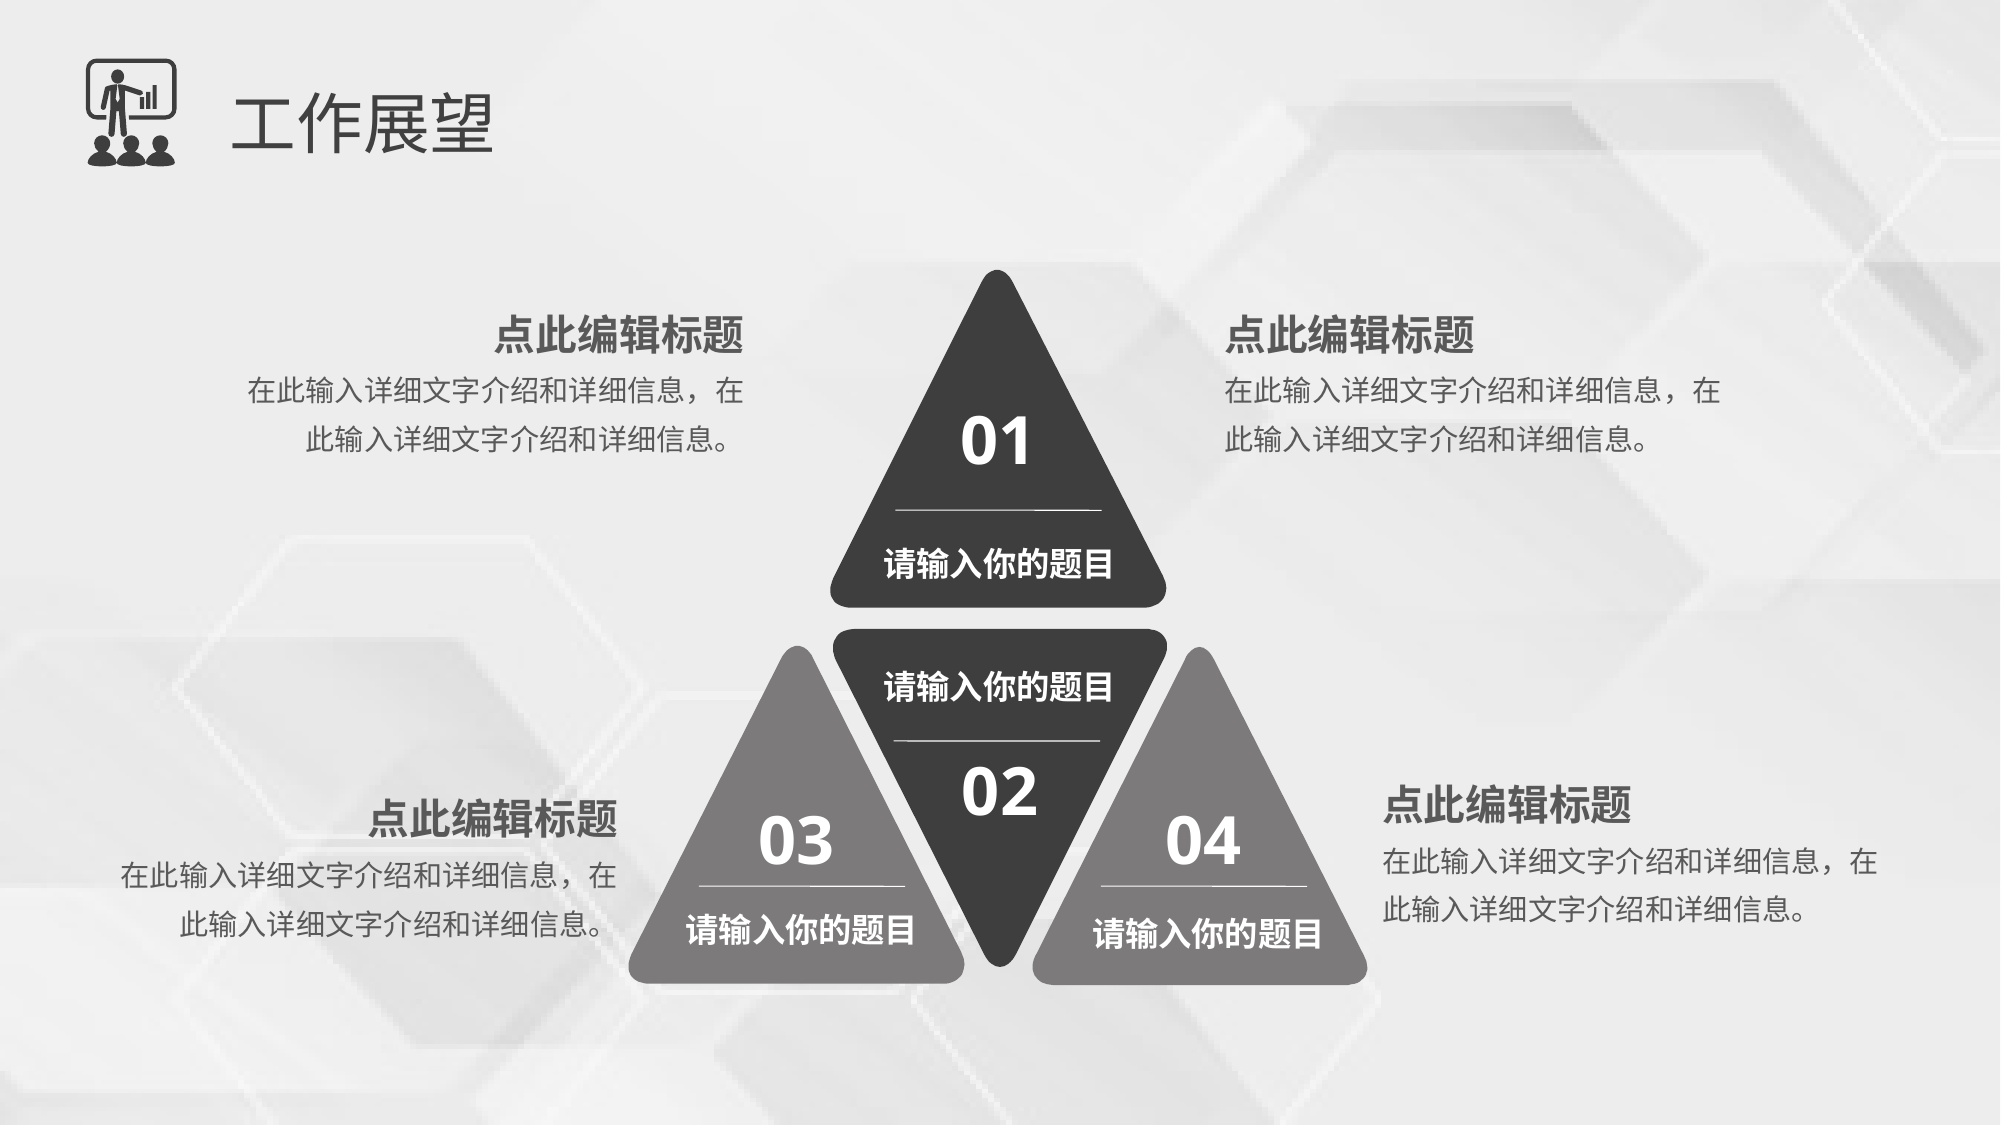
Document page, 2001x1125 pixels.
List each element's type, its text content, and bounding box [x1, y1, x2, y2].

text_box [832, 628, 1167, 967]
picture [0, 0, 2001, 1125]
text_box 点此编辑标题 在此输入详细文字介绍和详细信息，在此输入详细文字介绍和详细信息。 [1368, 751, 1900, 925]
text_box 点此编辑标题 在此输入详细文字介绍和详细信息，在此输入详细文字介绍和详细信息。 [1209, 281, 1742, 455]
text_box 点此编辑标题 在此输入详细文字介绍和详细信息，在此输入详细文字介绍和详细信息。 [99, 765, 628, 938]
text_box 工作展望 [214, 49, 561, 194]
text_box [1032, 646, 1368, 986]
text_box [830, 269, 1167, 608]
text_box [628, 645, 965, 984]
text_box 点此编辑标题 在此输入详细文字介绍和详细信息，在此输入详细文字介绍和详细信息。 [225, 281, 760, 454]
